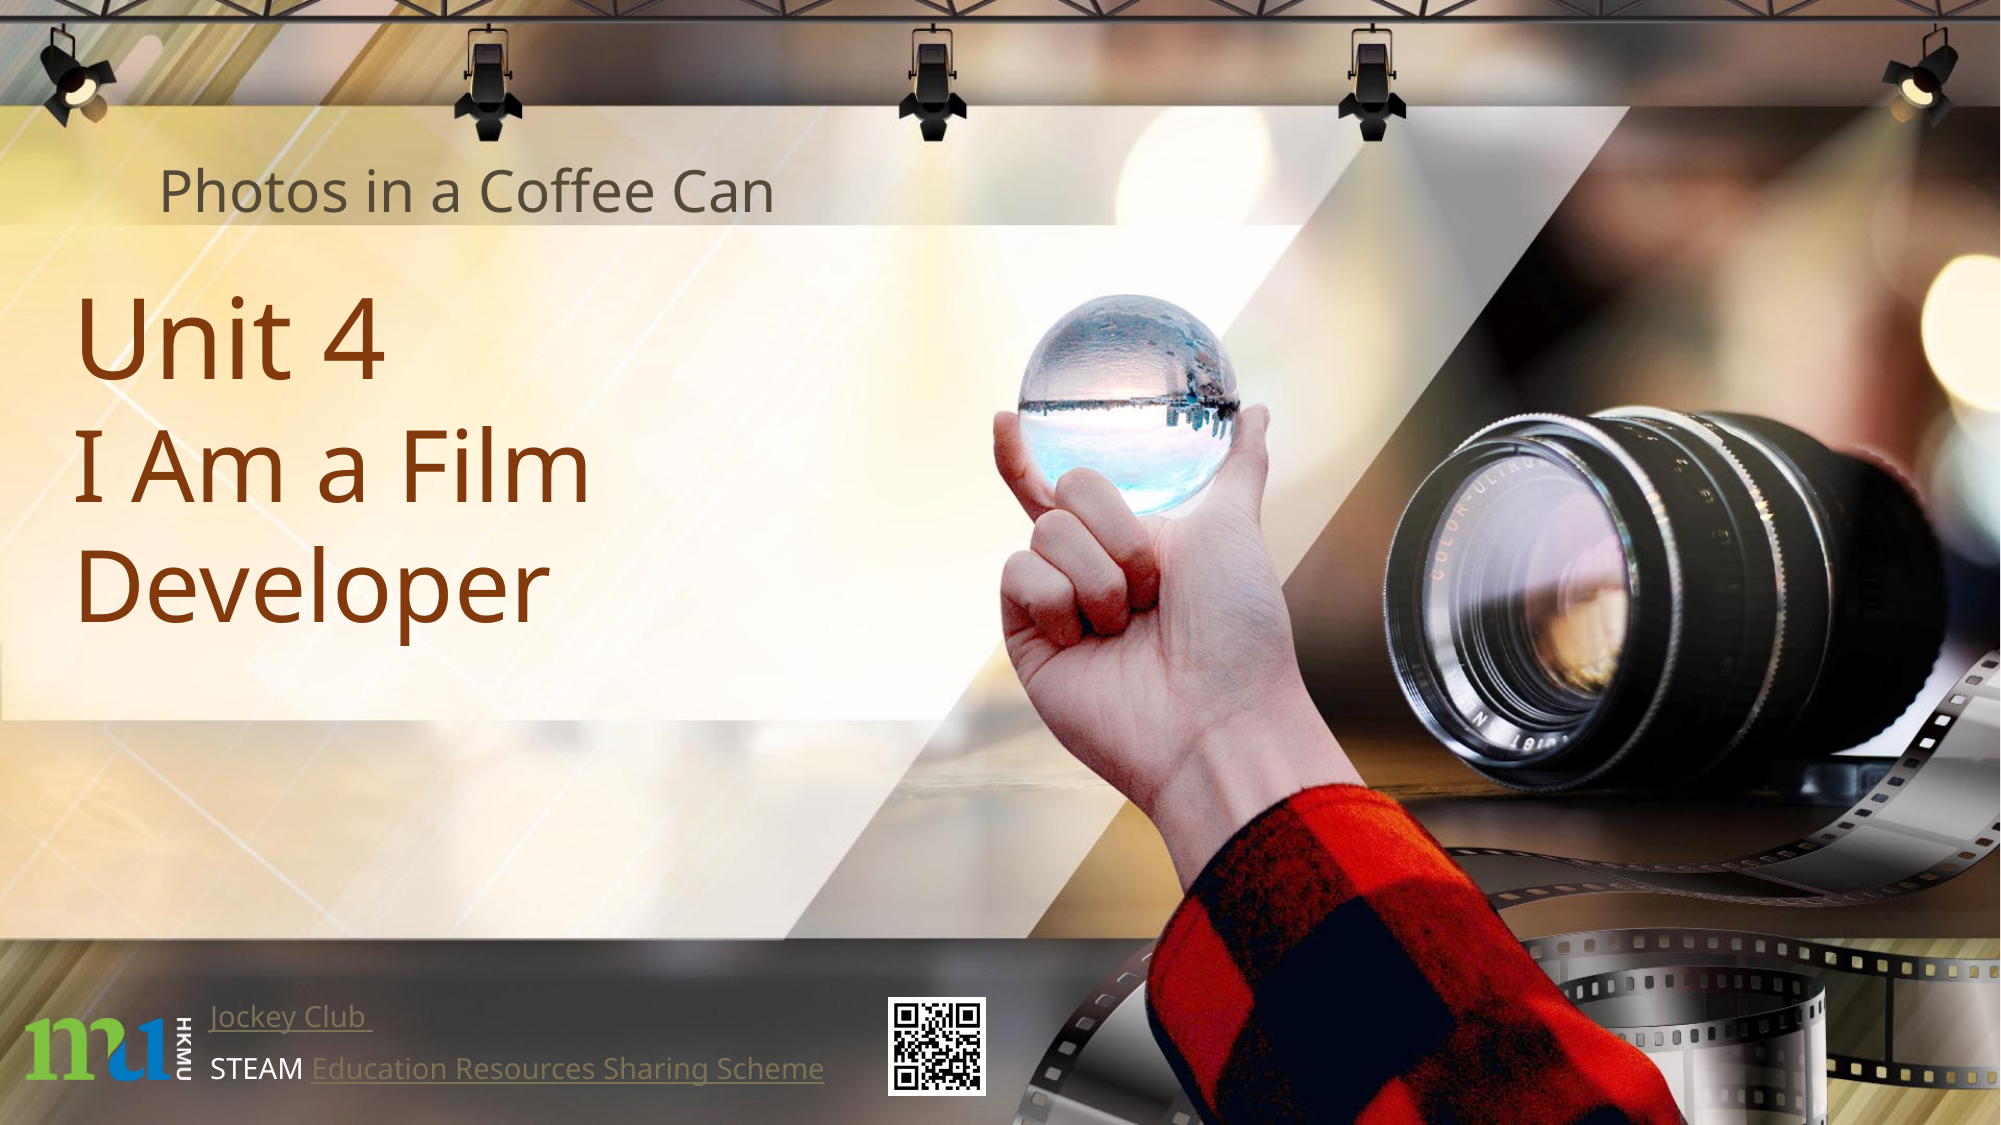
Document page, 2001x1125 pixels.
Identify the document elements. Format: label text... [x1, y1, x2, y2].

title Photos in a Coffee Can [57, 131, 878, 247]
picture [0, 0, 2001, 1125]
text_box Unit 4 I Am a Film Developer [57, 259, 1064, 650]
text_box [256, 824, 1112, 903]
text_box Jockey Club STEAM Education Resources Sharing Scheme [190, 987, 926, 1102]
